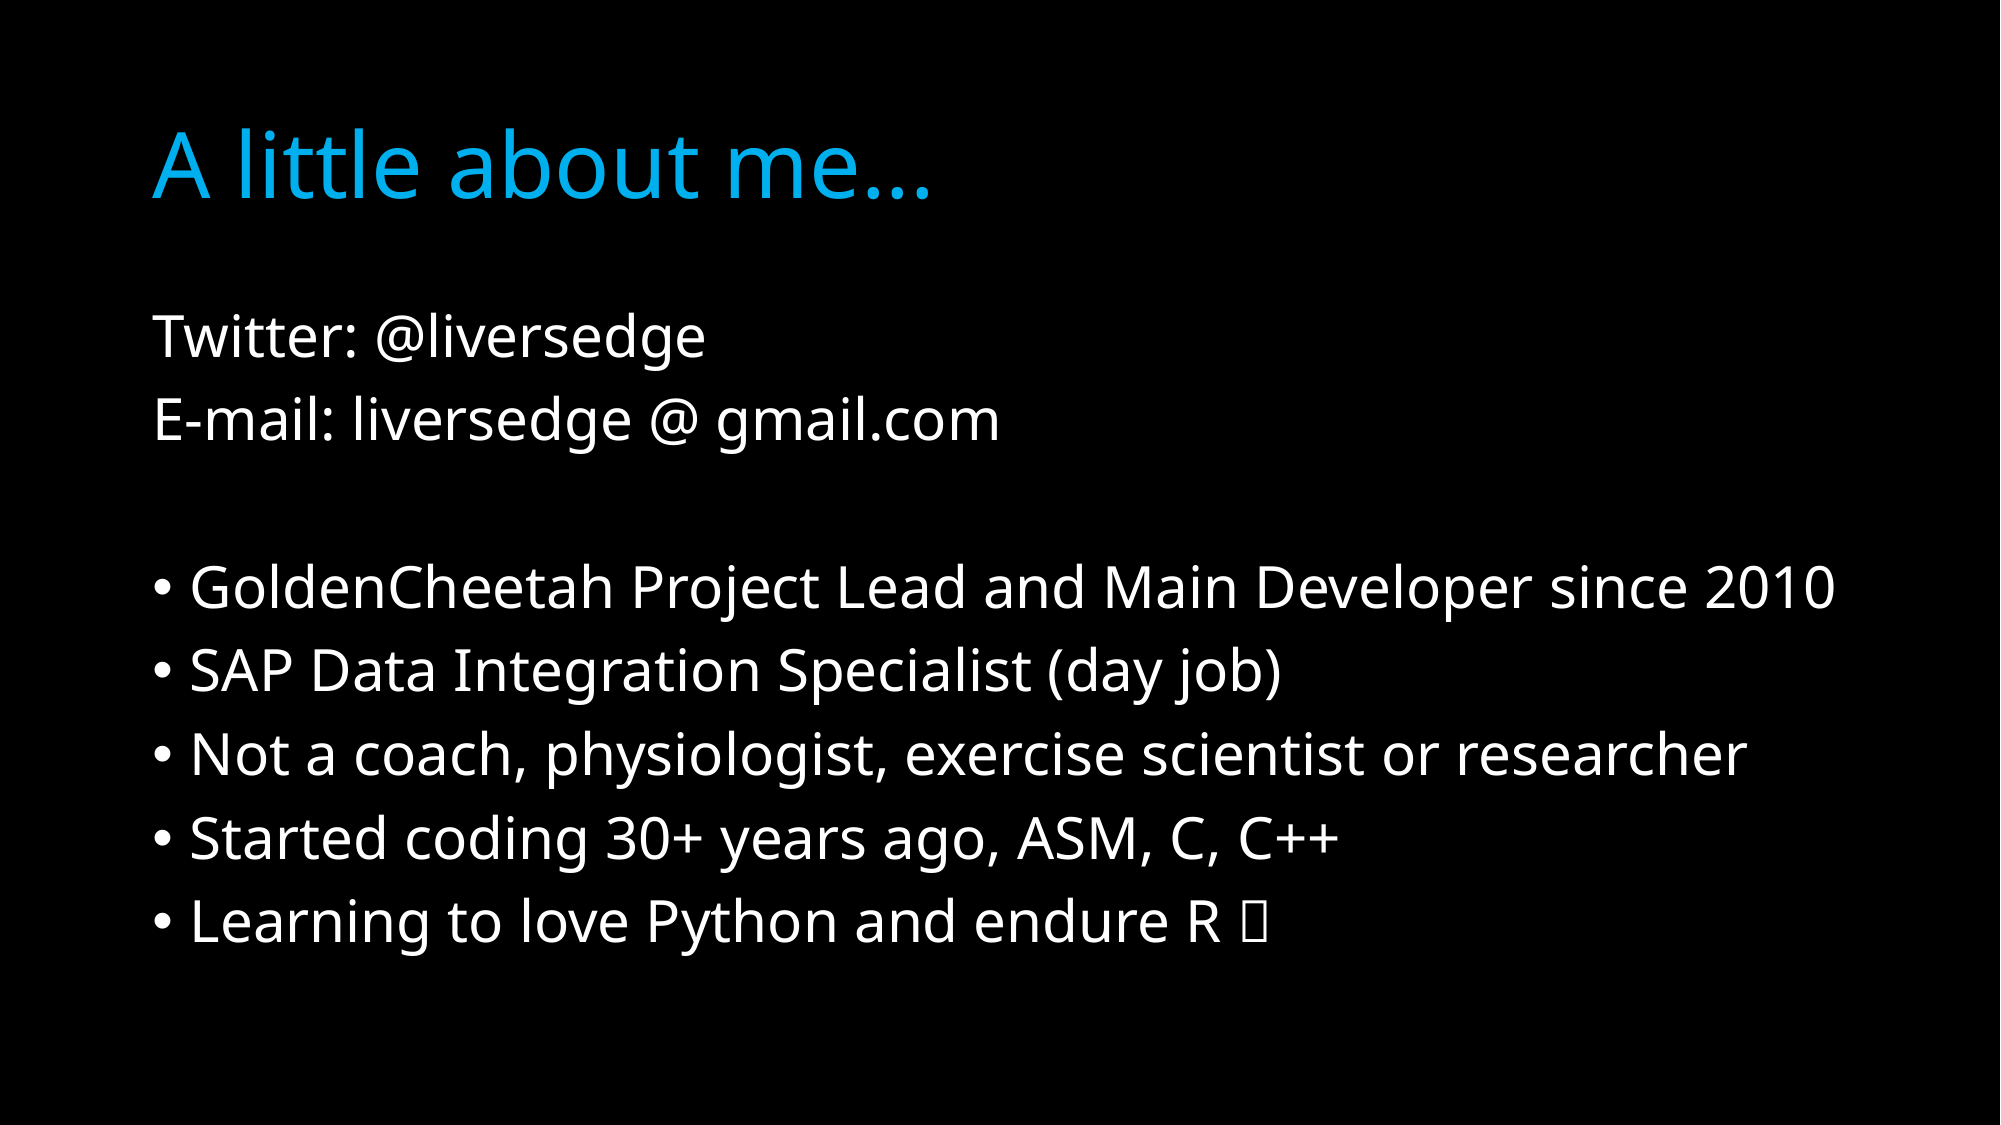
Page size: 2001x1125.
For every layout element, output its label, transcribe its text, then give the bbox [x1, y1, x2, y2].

list Twitter: @liversedge E-mail: liversedge @ gmail.com GoldenCheetah Project Lead and Main Developer since 2010 SAP Data Integration Specialist (day job) Not a coach, physiologist, exercise scientist or researcher Started coding 30+ years ago, ASM, C, C++ Learning to love Python and endure R  [137, 299, 1863, 1014]
title A little about me... [137, 59, 1863, 278]
